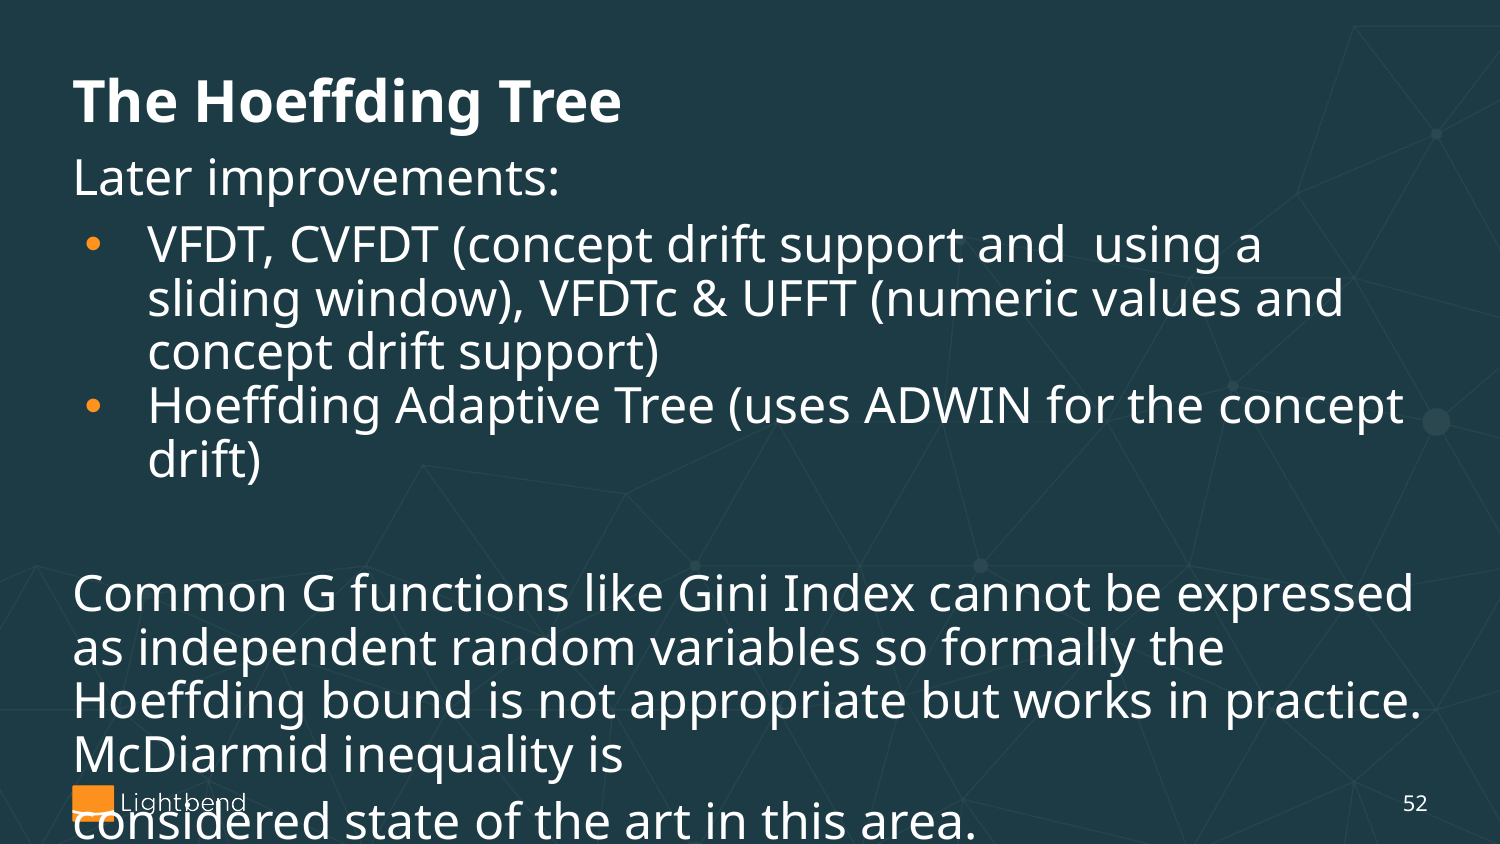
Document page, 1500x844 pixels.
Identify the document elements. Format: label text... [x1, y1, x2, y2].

slide_number ‹#› [1090, 782, 1428, 827]
title The Hoeffding Tree [72, 54, 1428, 152]
picture [72, 785, 245, 822]
list Later improvements: VFDT, CVFDT (concept drift support and using a sliding window), VFDTc & UFFT (numeric values and concept drift support) Hoeffding Adaptive Tree (uses ADWIN for the concept drift) Common G functions like Gini Index cannot be expressed as independent random variables so formally the Hoeffding bound is not appropriate but works in practice. McDiarmid inequality is considered state of the art in this area. [72, 152, 1428, 782]
